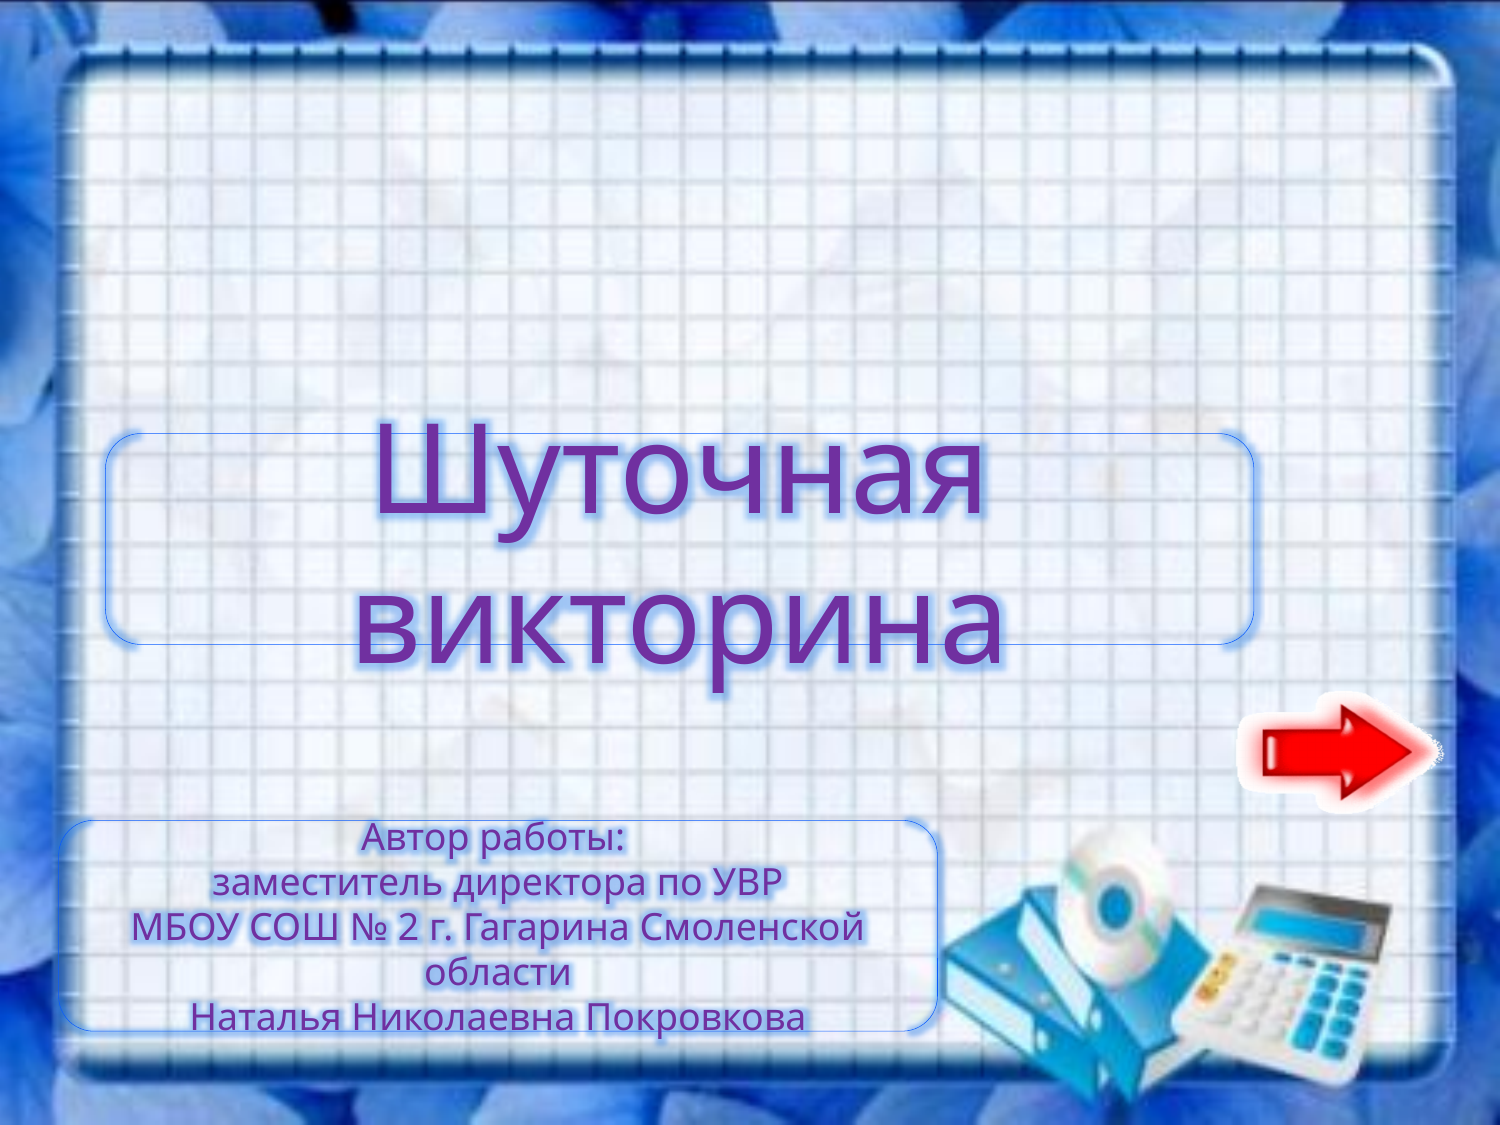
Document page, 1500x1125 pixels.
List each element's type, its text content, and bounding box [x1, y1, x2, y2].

text_box Шуточная викторина [103, 431, 1257, 647]
text_box Автор работы: заместитель директора по УВР МБОУ СОШ № 2 г. Гагарина Смоленской области Наталья Николаевна Покровкова [56, 818, 940, 1034]
picture [0, 0, 1500, 1125]
